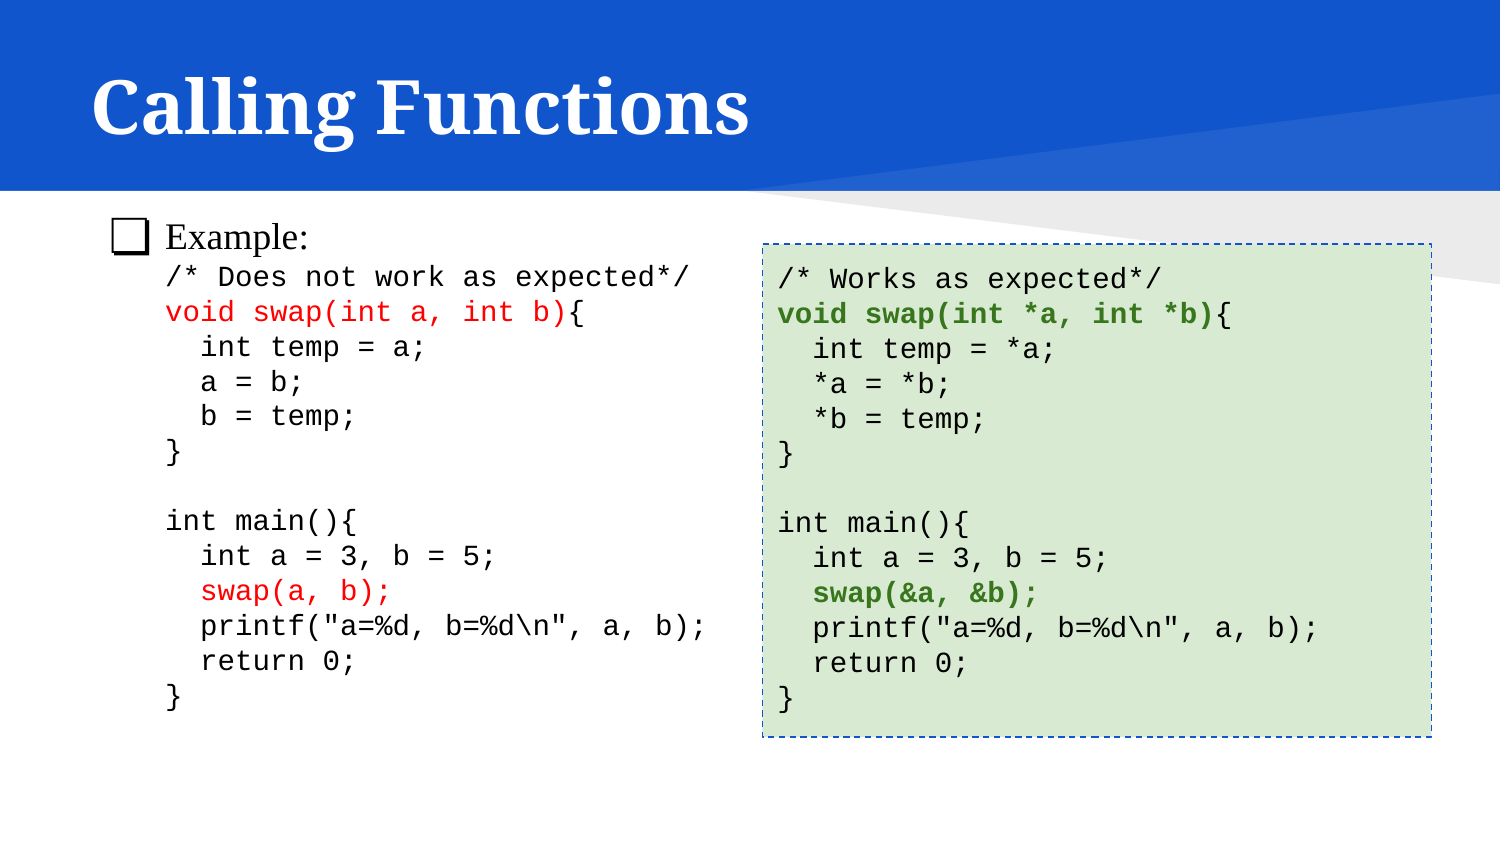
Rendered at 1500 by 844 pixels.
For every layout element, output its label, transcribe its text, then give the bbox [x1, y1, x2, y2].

title Calling Functions [75, 33, 1425, 175]
text_box /* Works as expected*/ void swap(int *a, int *b){ int temp = *a; *a = *b; *b = temp; } int main(){ int a = 3, b = 5; swap(&a, &b); printf("a=%d, b=%d\n", a, b); return 0; } [762, 244, 1432, 737]
list Example: /* Does not work as expected*/ void swap(int a, int b){ int temp = a; a = b; b = temp; } int main(){ int a = 3, b = 5; swap(a, b); printf("a=%d, b=%d\n", a, b); return 0; } [75, 196, 1425, 808]
